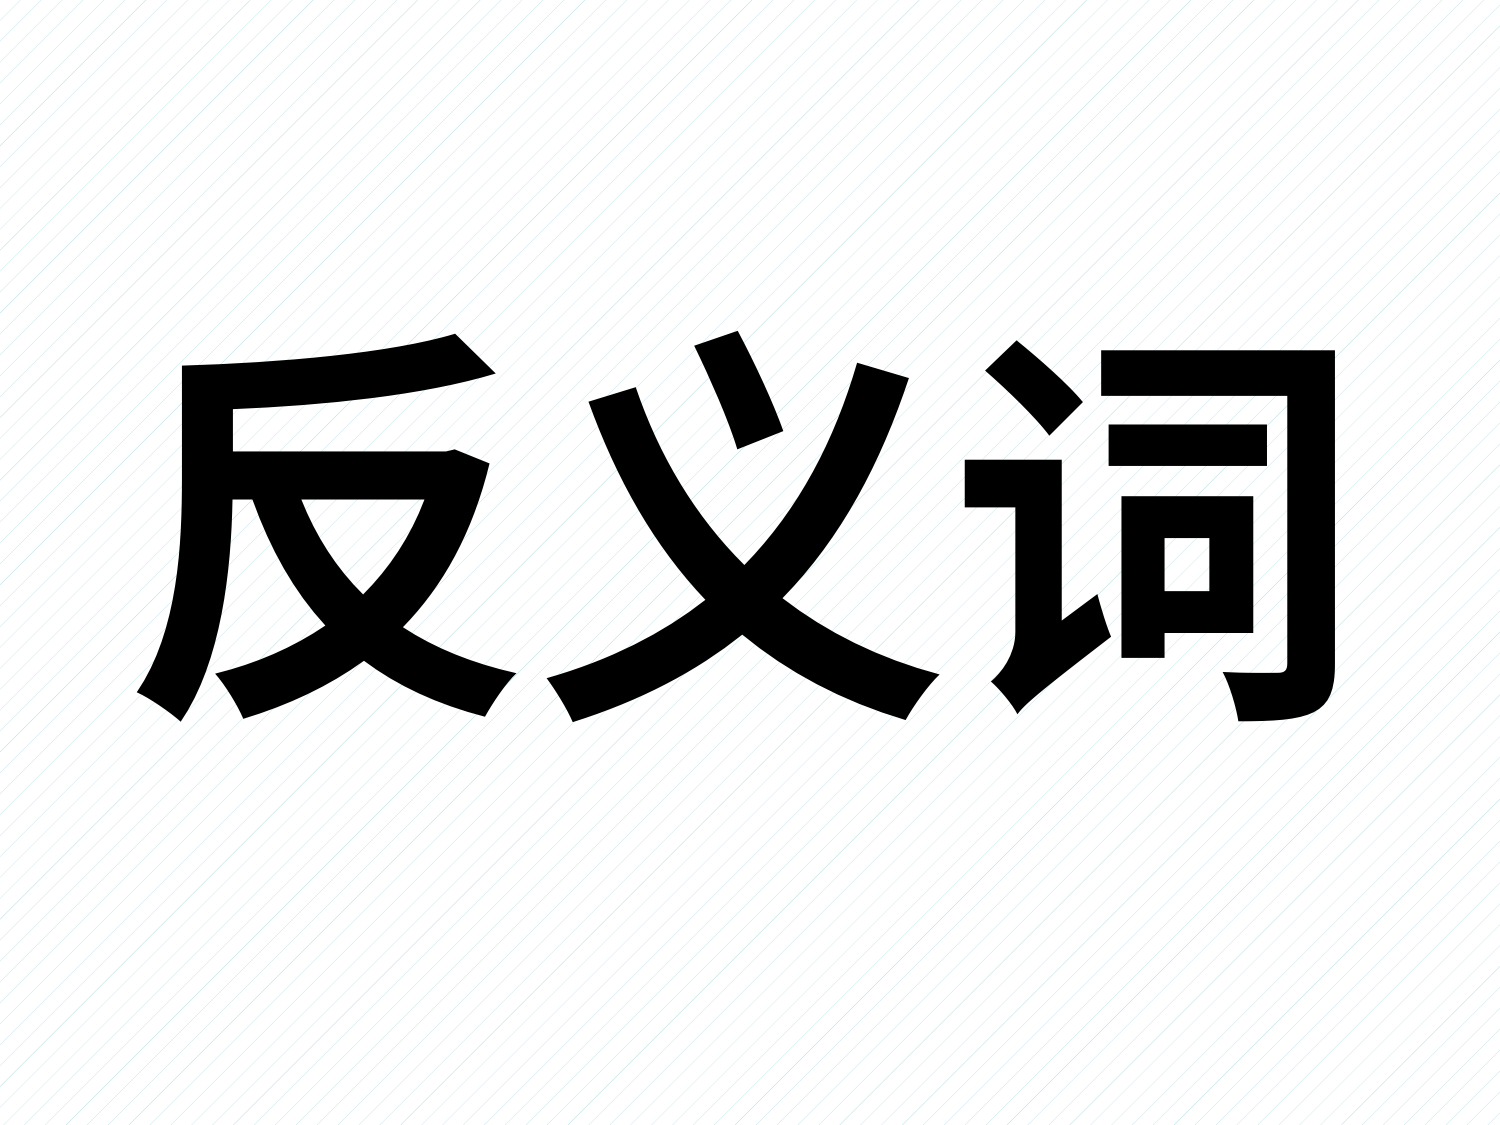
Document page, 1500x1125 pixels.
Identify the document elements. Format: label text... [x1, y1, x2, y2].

list 反义词 [74, 262, 1426, 1006]
